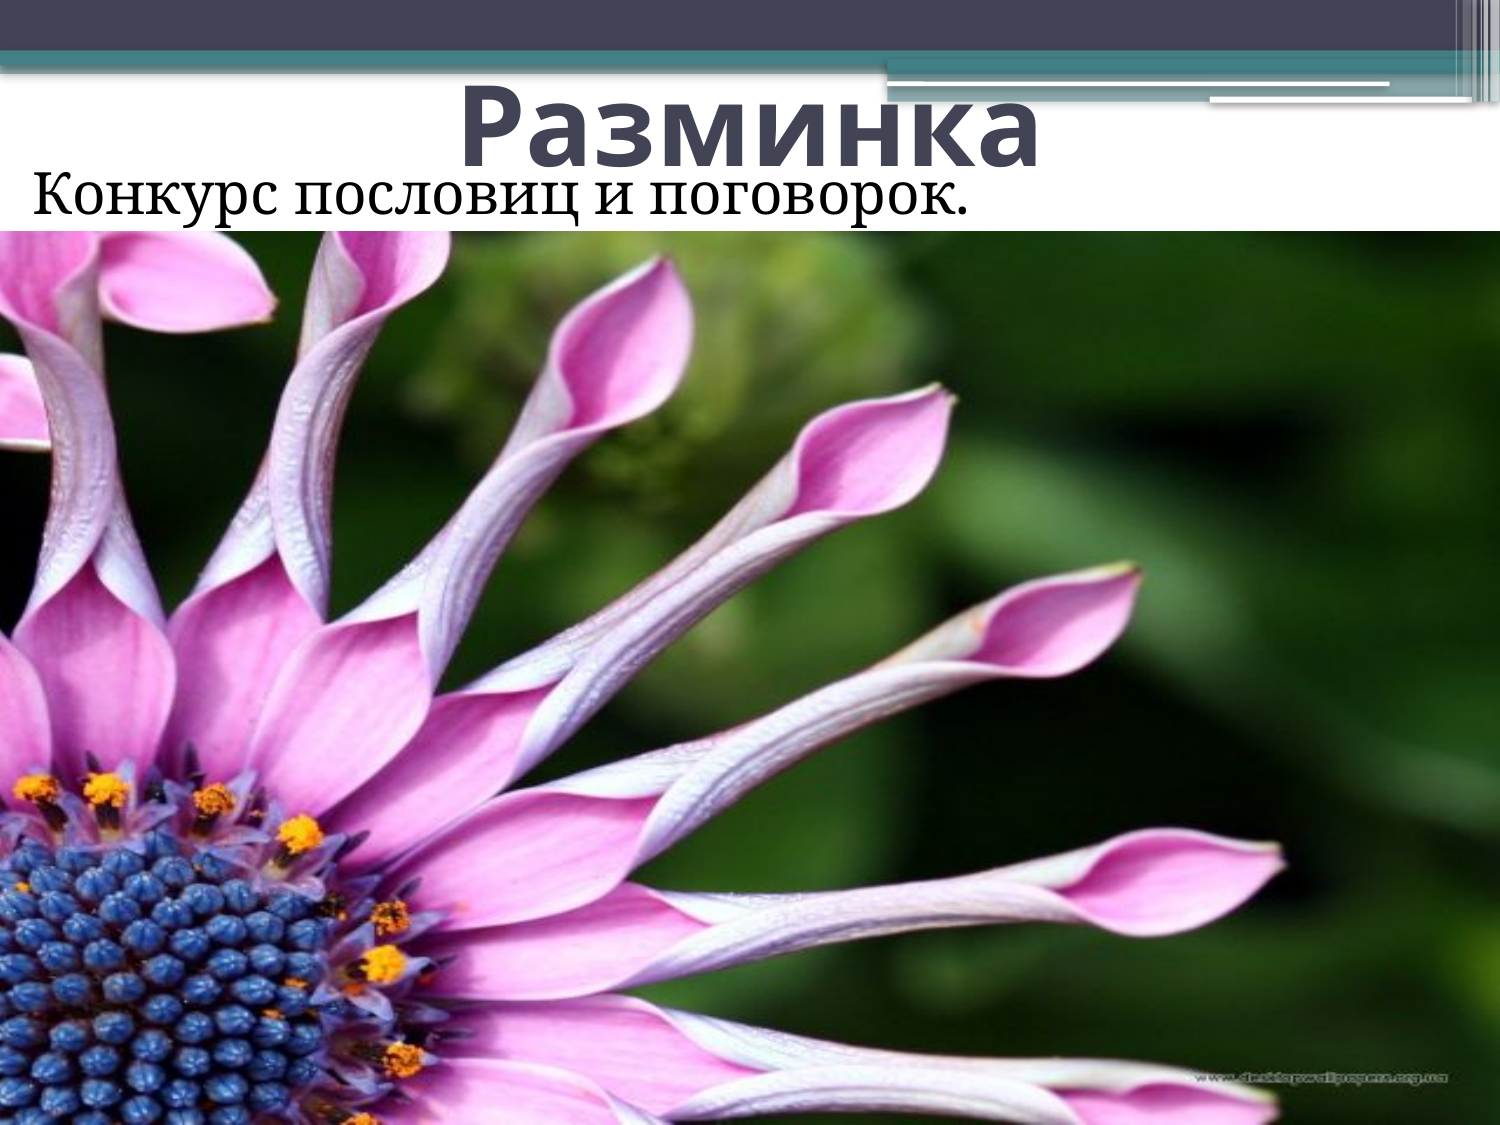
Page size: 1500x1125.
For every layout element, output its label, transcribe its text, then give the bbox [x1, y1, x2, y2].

picture [0, 177, 1500, 1125]
text_box Разминка [1321, 46, 1500, 197]
title [0, 0, 1321, 149]
list Конкурс пословиц и поговорок. [0, 149, 1350, 229]
